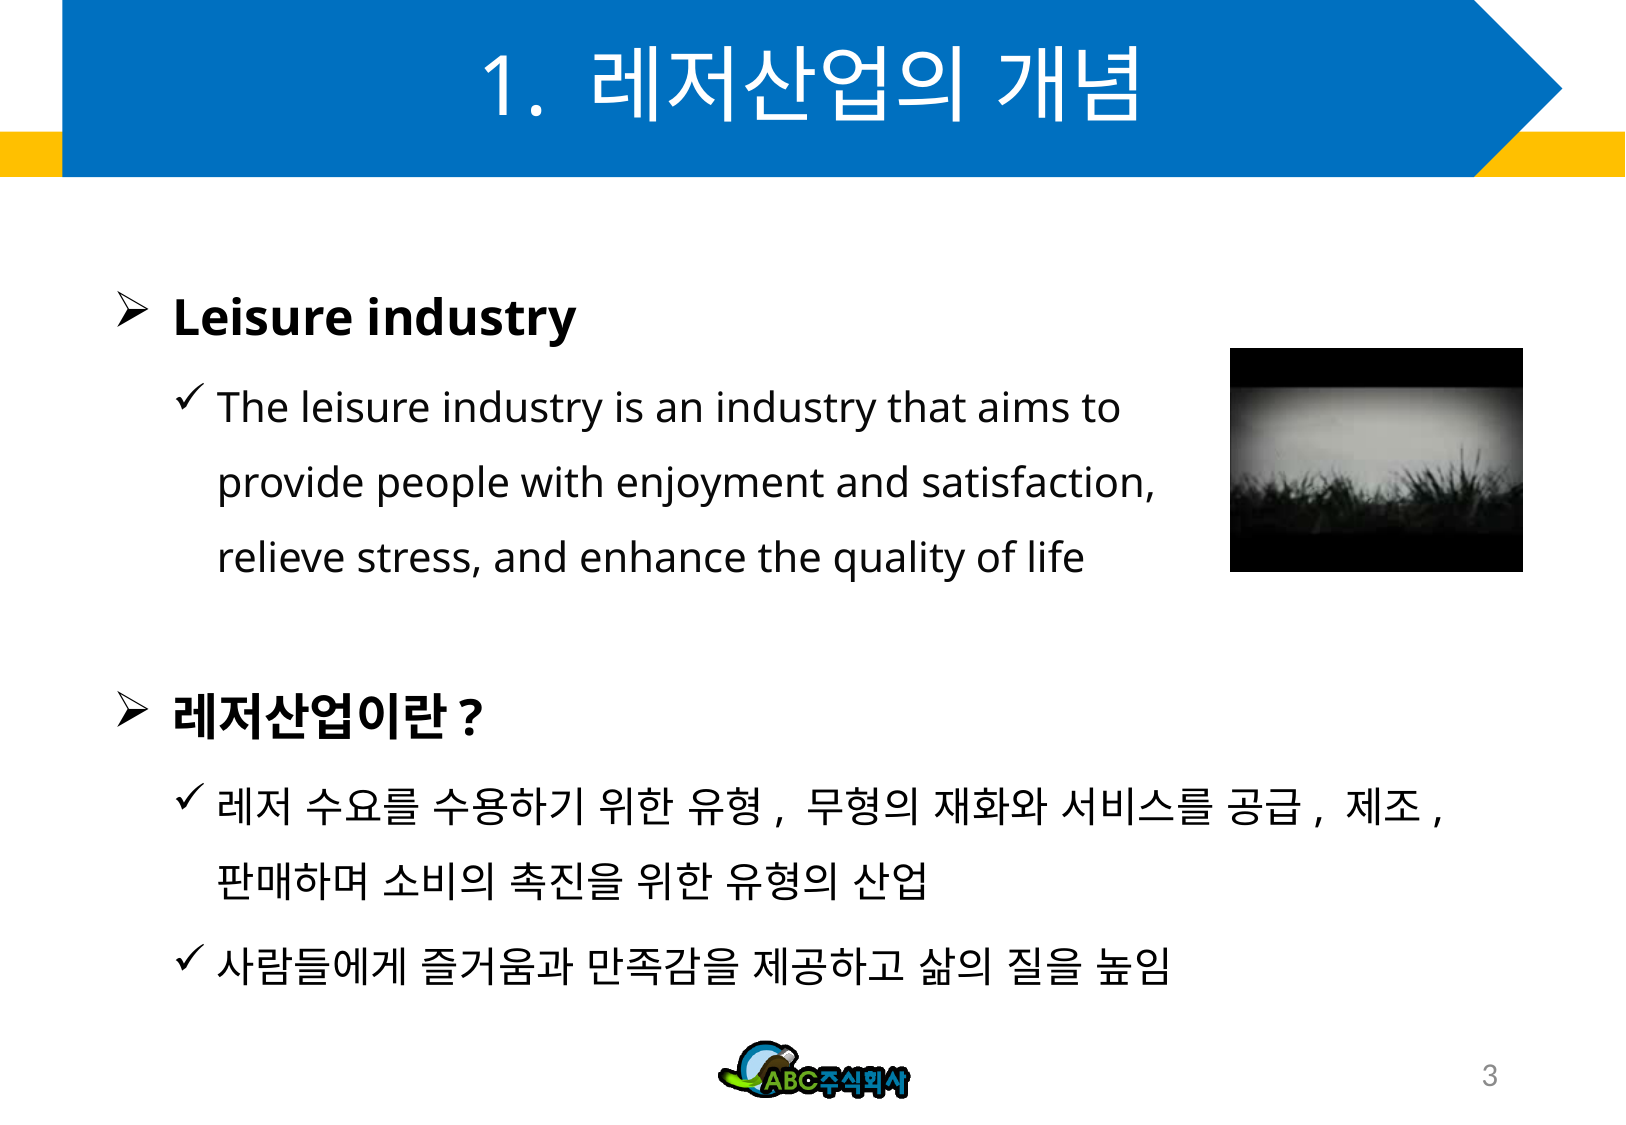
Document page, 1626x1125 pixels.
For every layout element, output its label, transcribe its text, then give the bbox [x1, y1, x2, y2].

title 1. 레저산업의 개념 [0, 0, 1625, 177]
slide_number 3 [1147, 1042, 1514, 1103]
picture [709, 1034, 916, 1103]
text_box 레저산업이란? 레저 수요를 수용하기 위한 유형, 무형의 재화와 서비스를 공급, 제조, 판매하며 소비의 촉진을 위한 유형의 산업 사람들에게 즐거움과 만족감을 제공하고 삶의 질을 높임 [98, 647, 1500, 1016]
list Leisure industry The leisure industry is an industry that aims to provide people with enjoyment and satisfaction, relieve stress, and enhance the quality of life [98, 247, 1226, 616]
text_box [1229, 347, 1523, 573]
